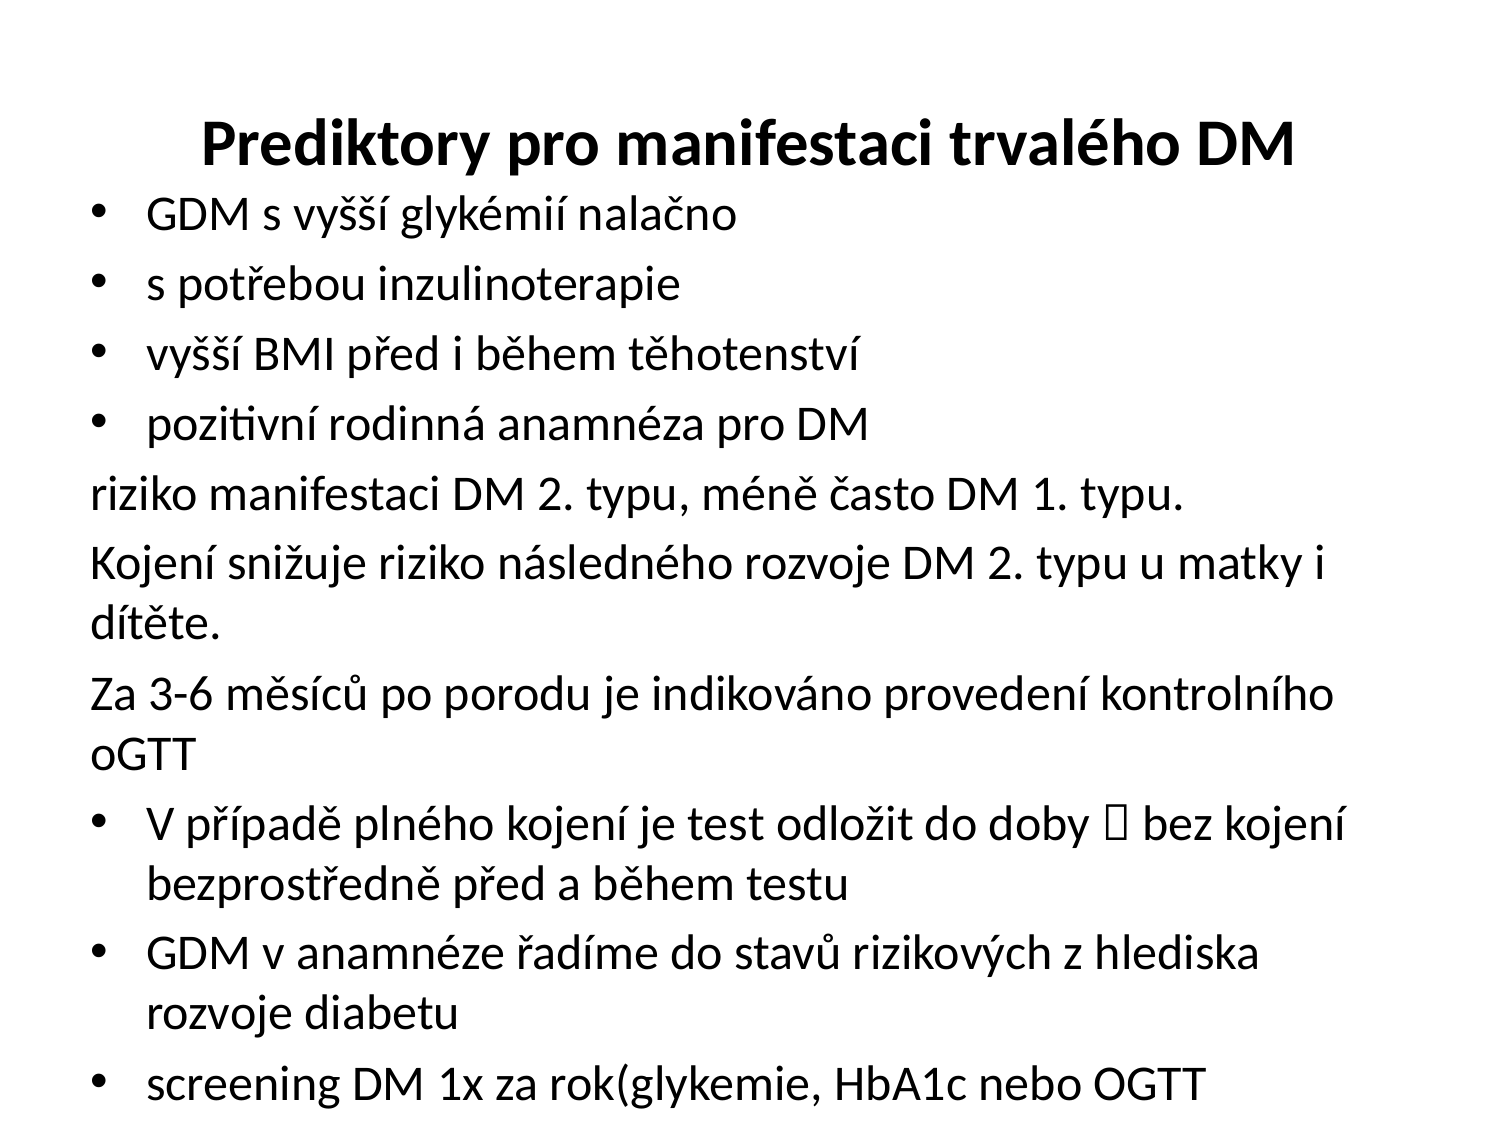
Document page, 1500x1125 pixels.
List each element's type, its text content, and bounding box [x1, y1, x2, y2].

title Prediktory pro manifestaci trvalého DM [75, 45, 1425, 172]
list GDM s vyšší glykémií nalačno s potřebou inzulinoterapie vyšší BMI před i během těhotenství pozitivní rodinná anamnéza pro DM riziko manifestaci DM 2. typu, méně často DM 1. typu. Kojení snižuje riziko následného rozvoje DM 2. typu u matky i dítěte. Za 3-6 měsíců po porodu je indikováno provedení kontrolního oGTT V případě plného kojení je test odložit do doby  bez kojení bezprostředně před a během testu GDM v anamnéze řadíme do stavů rizikových z hlediska rozvoje diabetu screening DM 1x za rok(glykemie, HbA1c nebo OGTT [75, 172, 1425, 1125]
